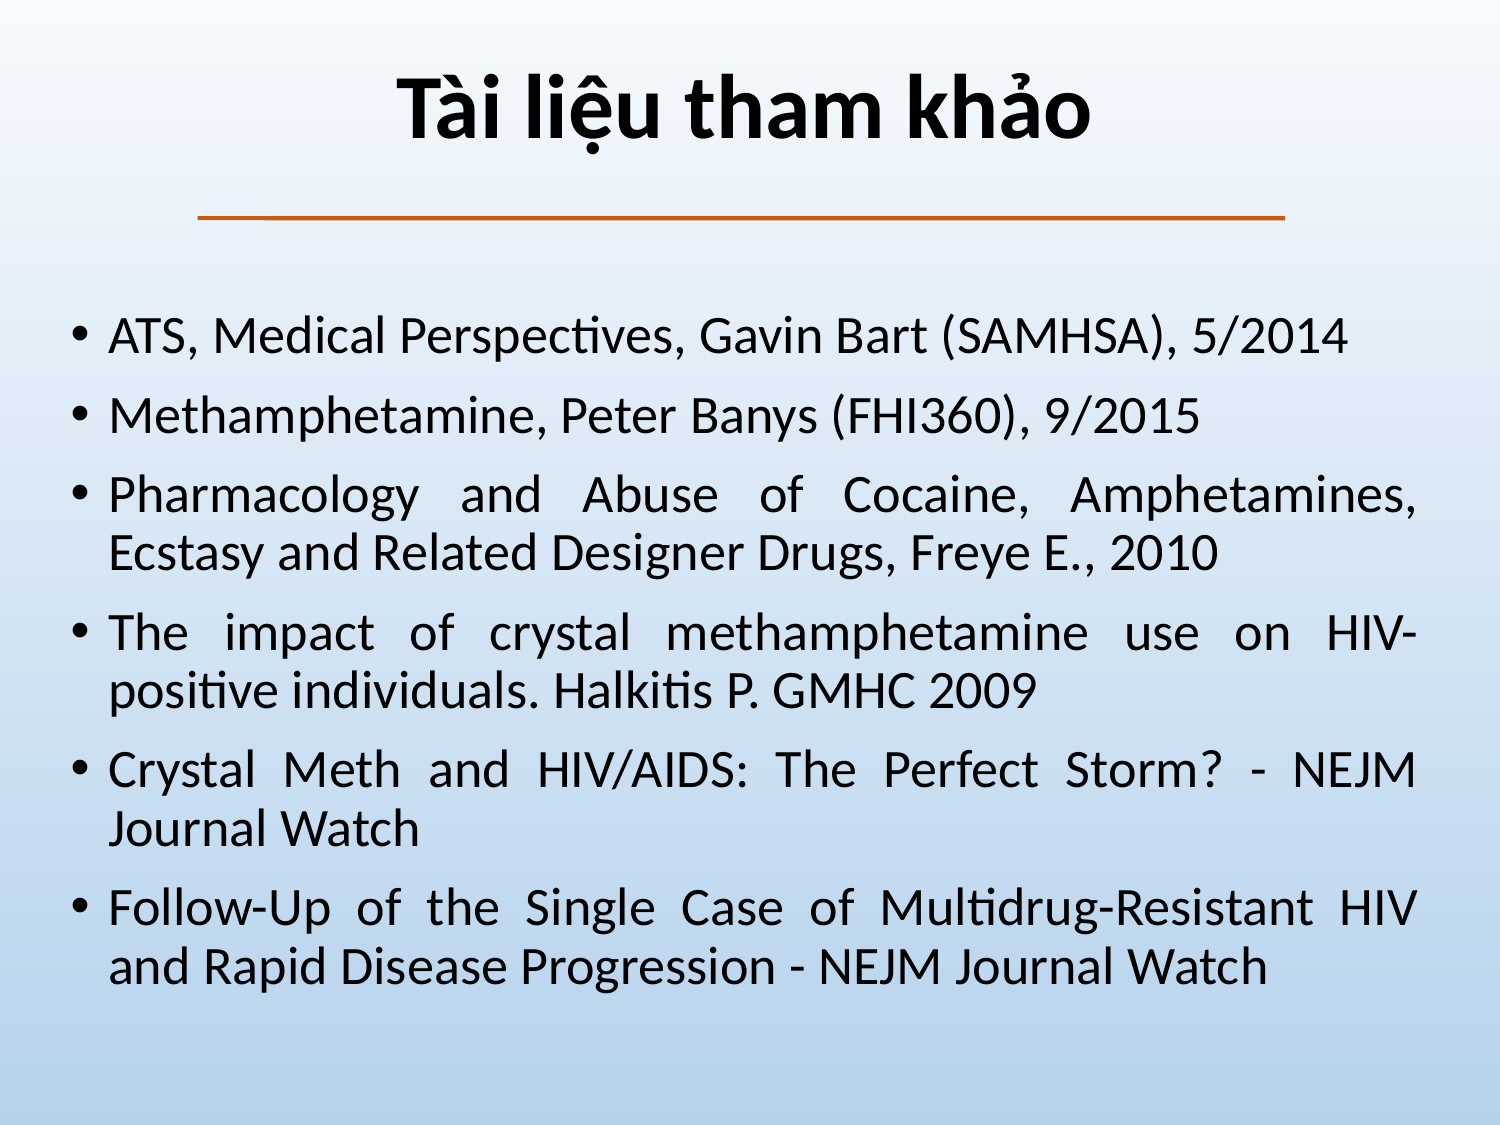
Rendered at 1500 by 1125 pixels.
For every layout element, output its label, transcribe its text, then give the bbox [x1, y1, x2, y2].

title Tài liệu tham khảo [55, 0, 1436, 219]
list ATS, Medical Perspectives, Gavin Bart (SAMHSA), 5/2014 Methamphetamine, Peter Banys (FHI360), 9/2015 Pharmacology and Abuse of Cocaine, Amphetamines, Ecstasy and Related Designer Drugs, Freye E., 2010 The impact of crystal methamphetamine use on HIV-positive individuals. Halkitis P. GMHC 2009 Crystal Meth and HIV/AIDS: The Perfect Storm? - NEJM Journal Watch Follow-Up of the Single Case of Multidrug-Resistant HIV and Rapid Disease Progression - NEJM Journal Watch [55, 299, 1436, 1014]
